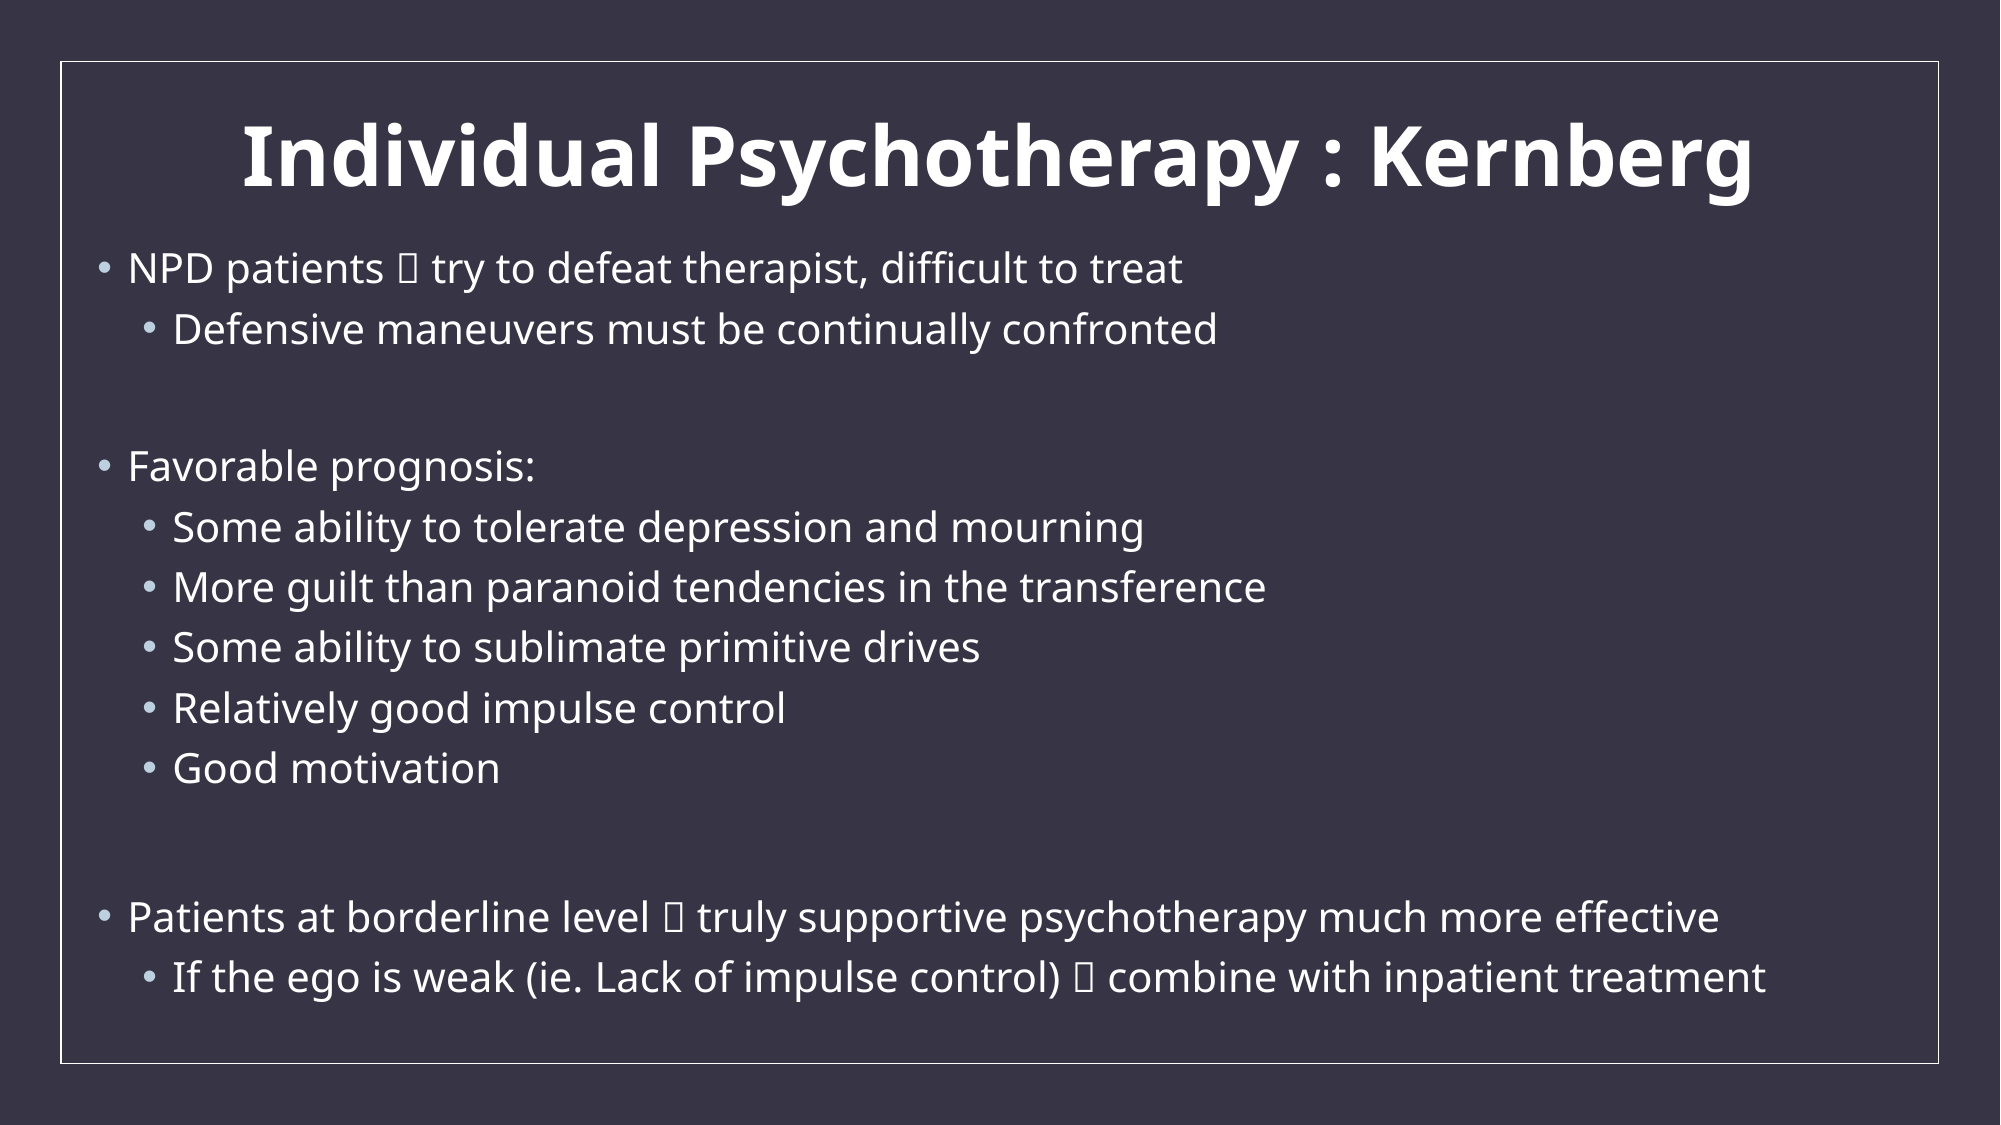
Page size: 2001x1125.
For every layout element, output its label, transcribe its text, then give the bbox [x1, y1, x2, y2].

title Individual Psychotherapy : Kernberg [174, 105, 1825, 214]
list NPD patients  try to defeat therapist, difficult to treat Defensive maneuvers must be continually confronted Favorable prognosis: Some ability to tolerate depression and mourning More guilt than paranoid tendencies in the transference Some ability to sublimate primitive drives Relatively good impulse control Good motivation Patients at borderline level  truly supportive psychotherapy much more effective If the ego is weak (ie. Lack of impulse control)  combine with inpatient treatment [82, 234, 1908, 1042]
